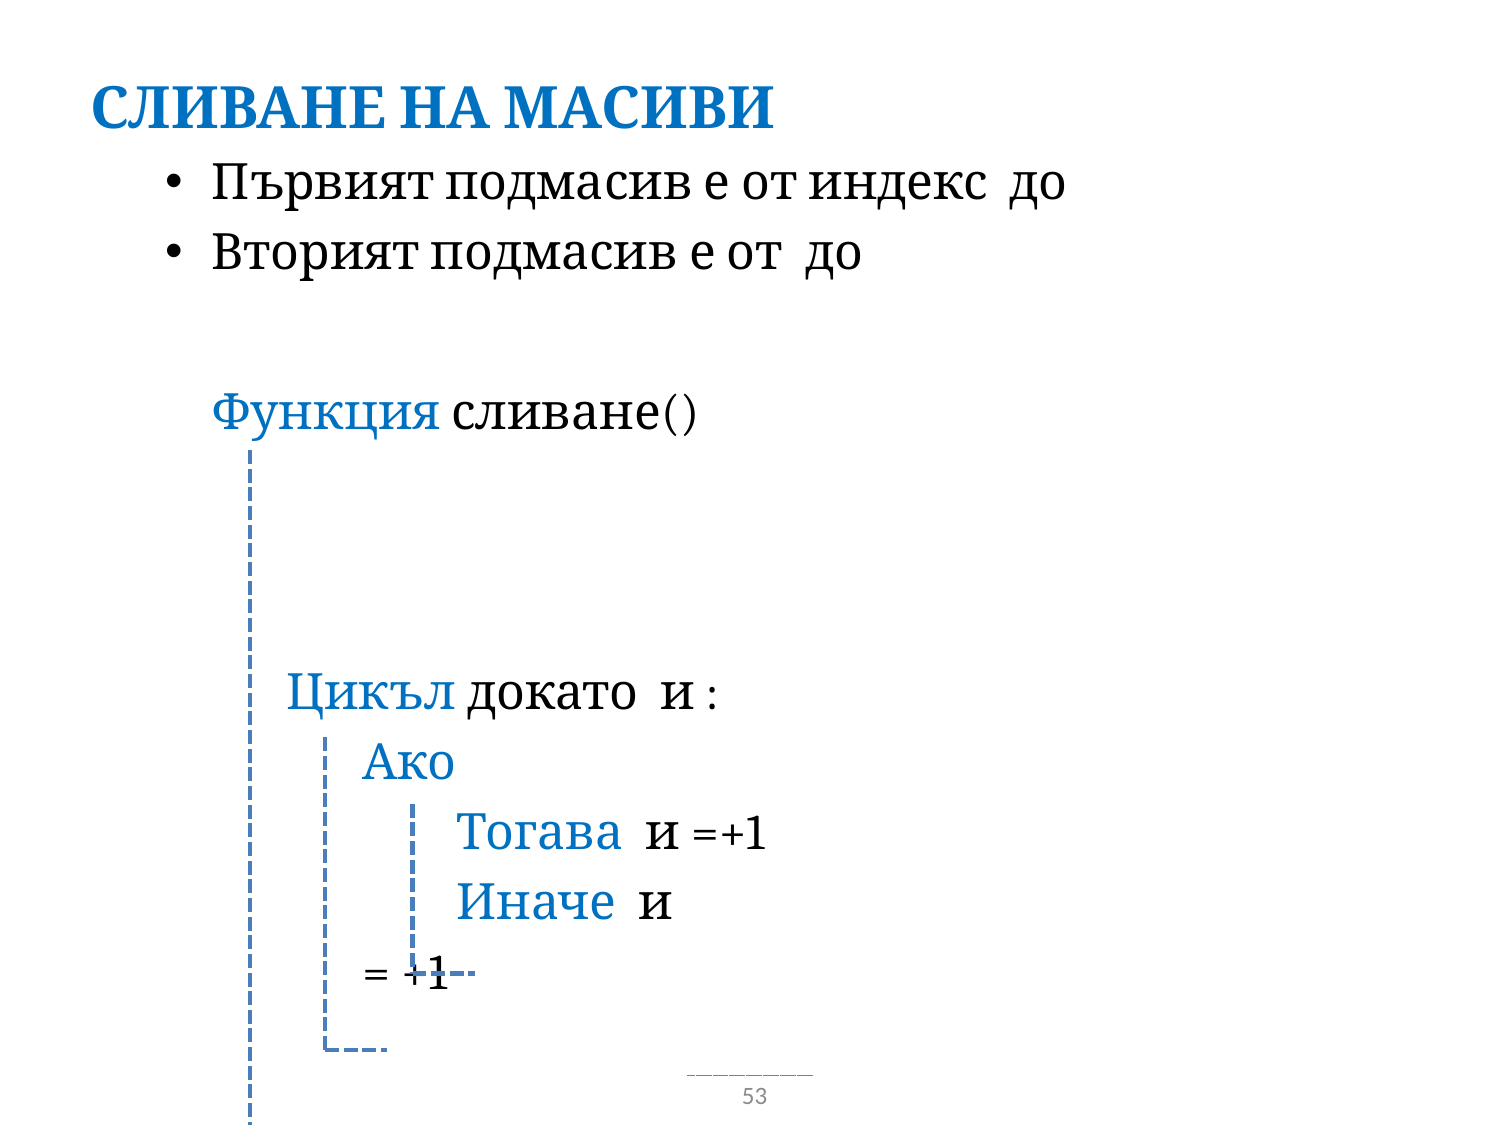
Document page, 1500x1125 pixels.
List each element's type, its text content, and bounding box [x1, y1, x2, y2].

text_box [249, 449, 313, 1125]
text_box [324, 737, 388, 1051]
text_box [412, 803, 476, 974]
slide_number 53 [579, 1065, 930, 1125]
